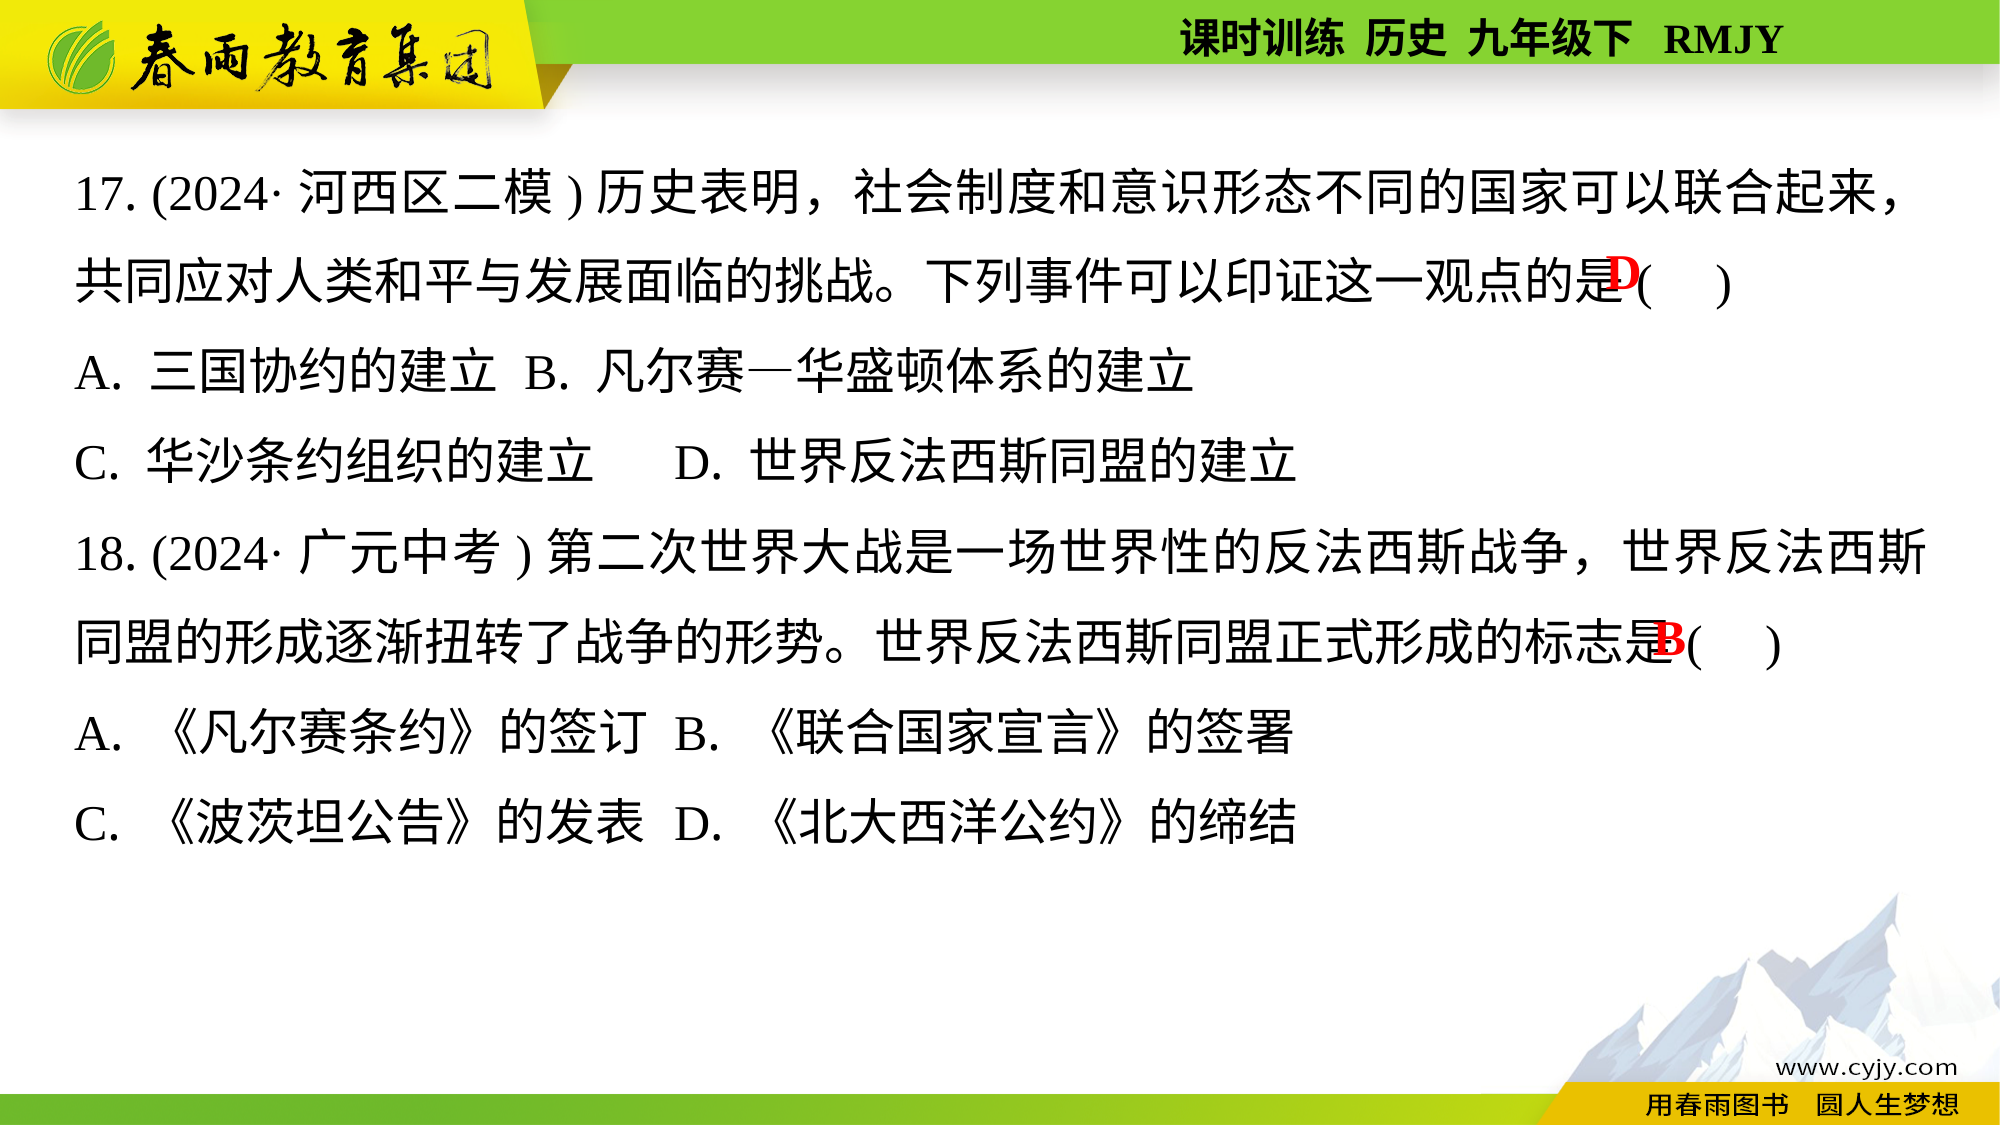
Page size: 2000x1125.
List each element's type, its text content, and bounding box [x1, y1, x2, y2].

list 17. (2024·河西区二模)历史表明，社会制度和意识形态不同的国家可以联合起来，共同应对人类和平与发展面临的挑战。下列事件可以印证这一观点的是( ) A. 三国协约的建立 B. 凡尔赛—华盛顿体系的建立 C. 华沙条约组织的建立 D. 世界反法西斯同盟的建立 18. (2024·广元中考)第二次世界大战是一场世界性的反法西斯战争，世界反法西斯同盟的形成逐渐扭转了战争的形势。世界反法西斯同盟正式形成的标志是( ) A. 《凡尔赛条约》的签订 B. 《联合国家宣言》的签署 C. 《波茨坦公告》的发表 D. 《北大西洋公约》的缔结 [59, 122, 1944, 865]
text_box B [1638, 597, 1702, 673]
picture [0, 0, 2000, 1125]
text_box D [1590, 231, 1657, 307]
